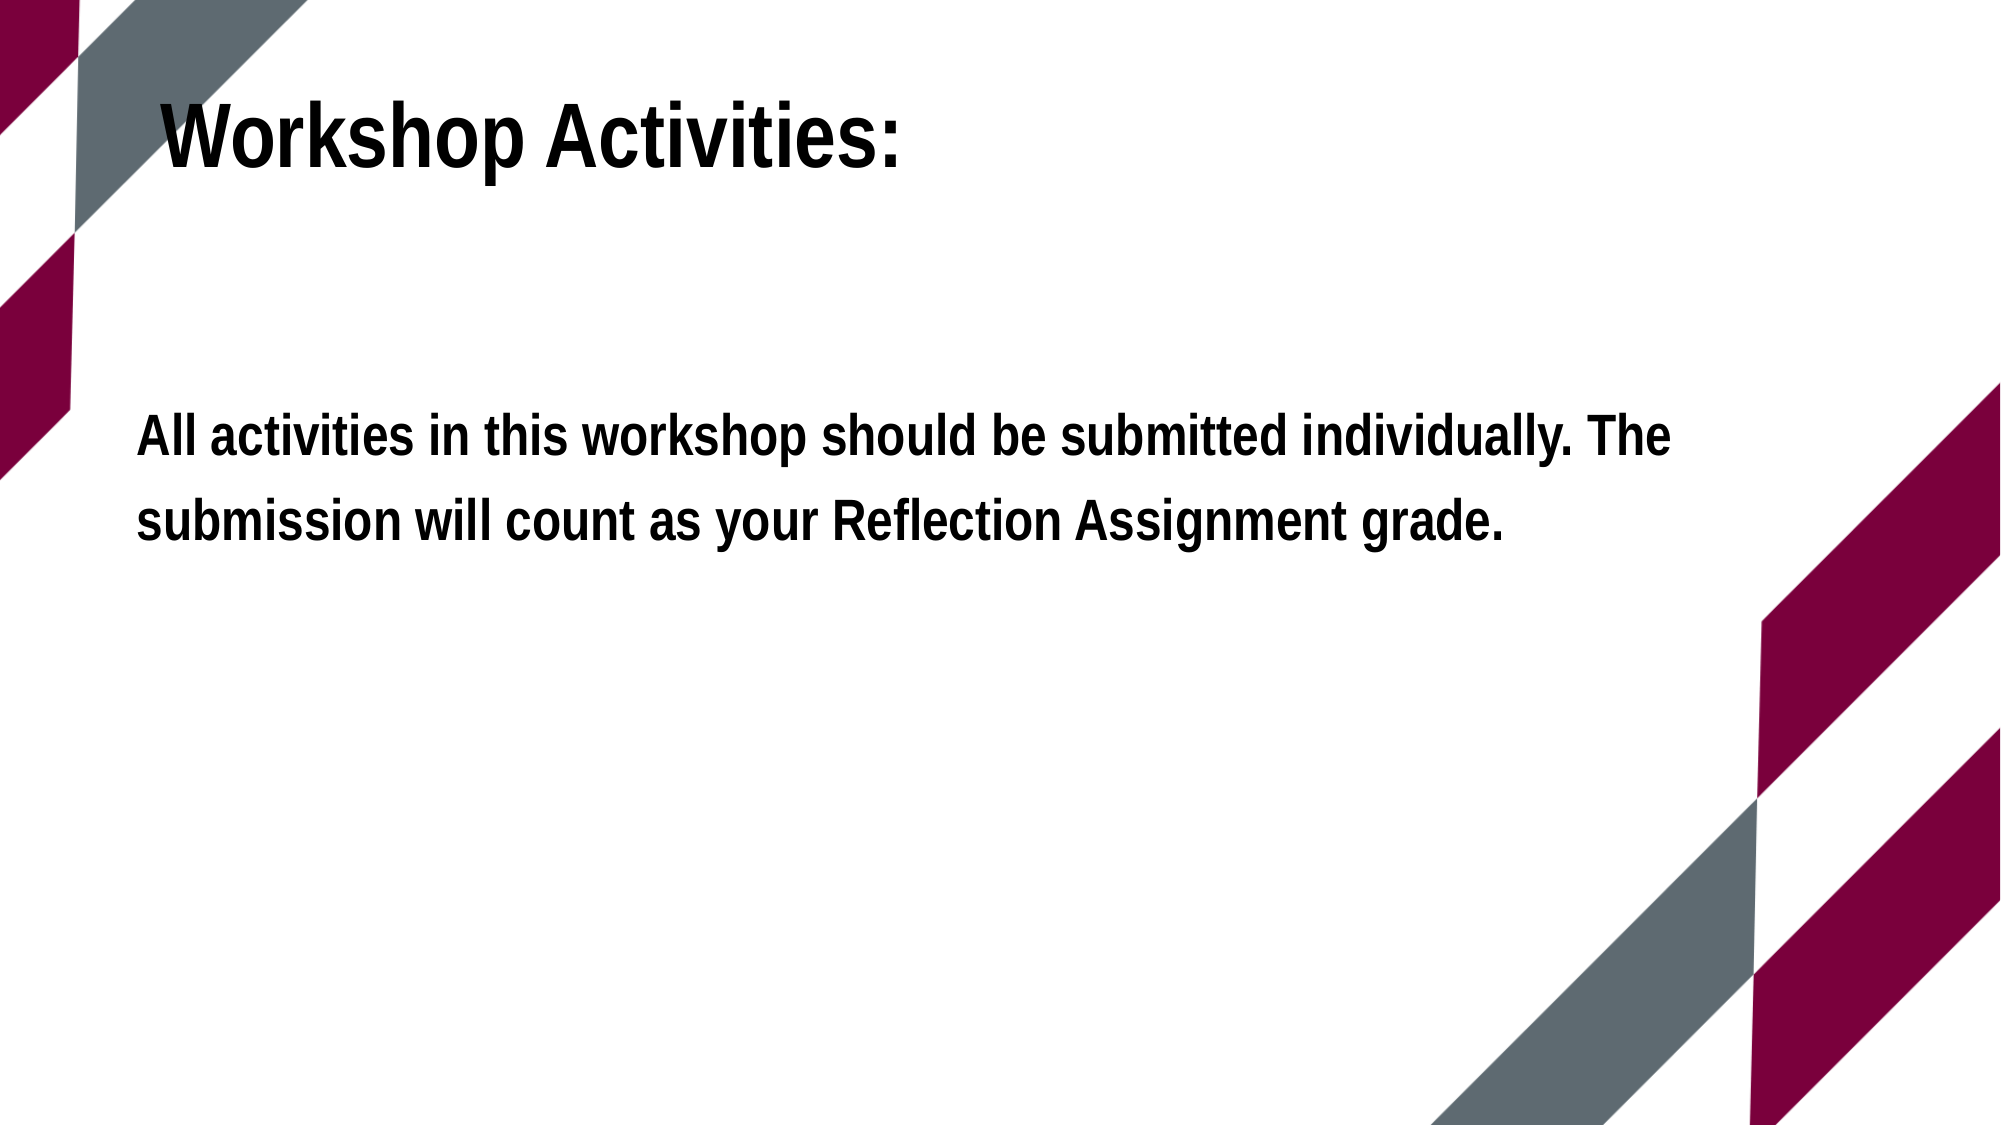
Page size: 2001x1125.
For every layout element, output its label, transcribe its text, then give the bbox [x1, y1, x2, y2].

list All activities in this workshop should be submitted individually. The submission will count as your Reflection Assignment grade. [121, 283, 1739, 1026]
title Workshop Activities: [145, 29, 1426, 247]
picture [0, 0, 2001, 1125]
